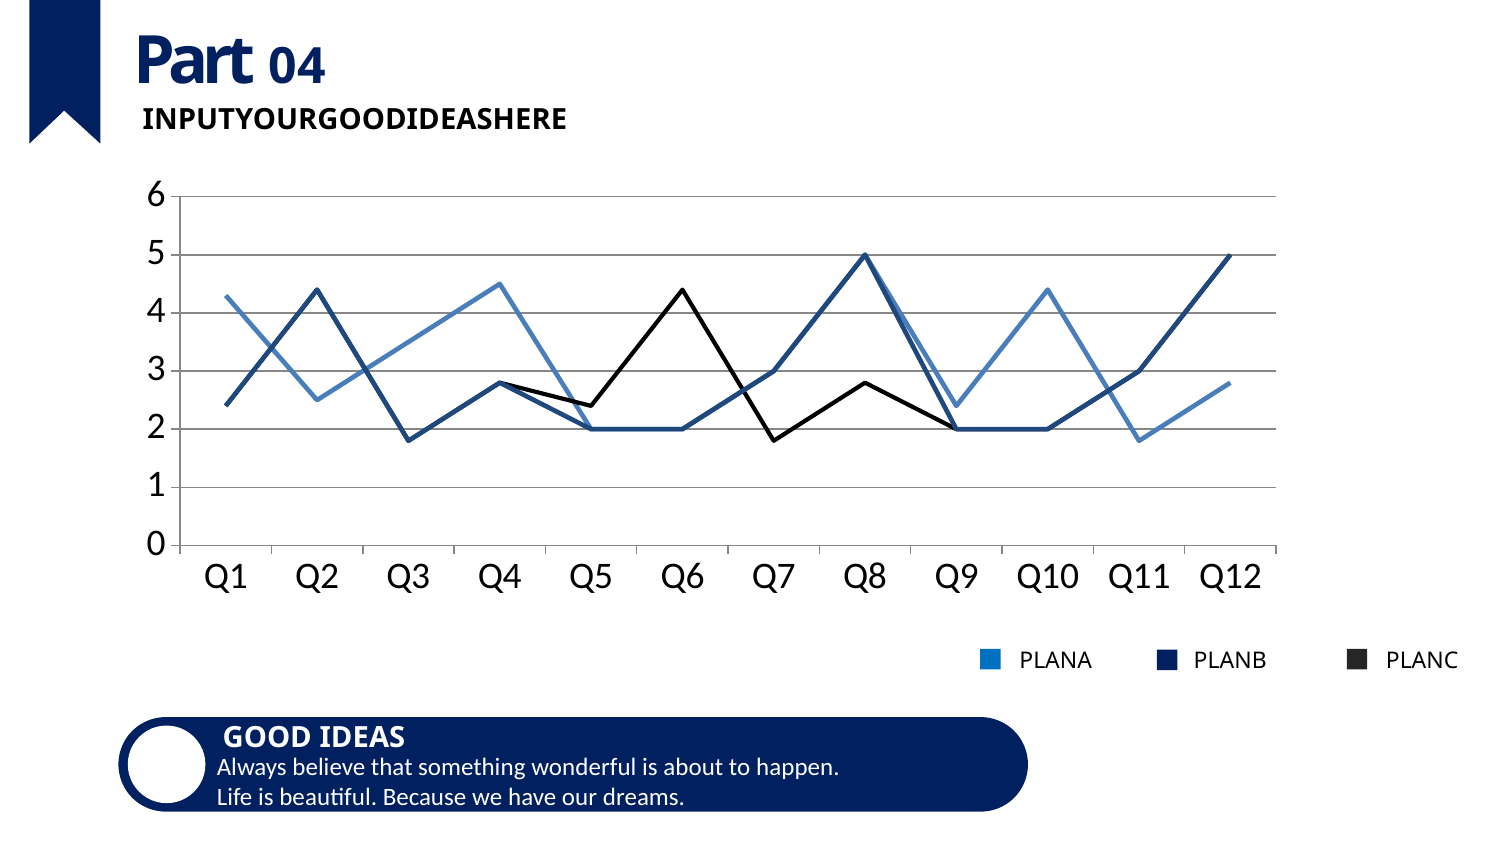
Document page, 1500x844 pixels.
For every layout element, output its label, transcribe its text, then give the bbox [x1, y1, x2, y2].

text_box [27, 0, 103, 146]
text_box Part 04 [118, 9, 341, 104]
text_box [978, 647, 1003, 672]
text_box PLANA [1004, 638, 1108, 681]
chart [122, 173, 1301, 624]
text_box [1345, 647, 1369, 672]
text_box PLANC [1371, 638, 1474, 681]
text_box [118, 710, 1029, 819]
text_box [1155, 648, 1178, 672]
text_box PLANB [1178, 638, 1282, 681]
text_box INPUTYOURGOODIDEASHERE [127, 93, 583, 143]
